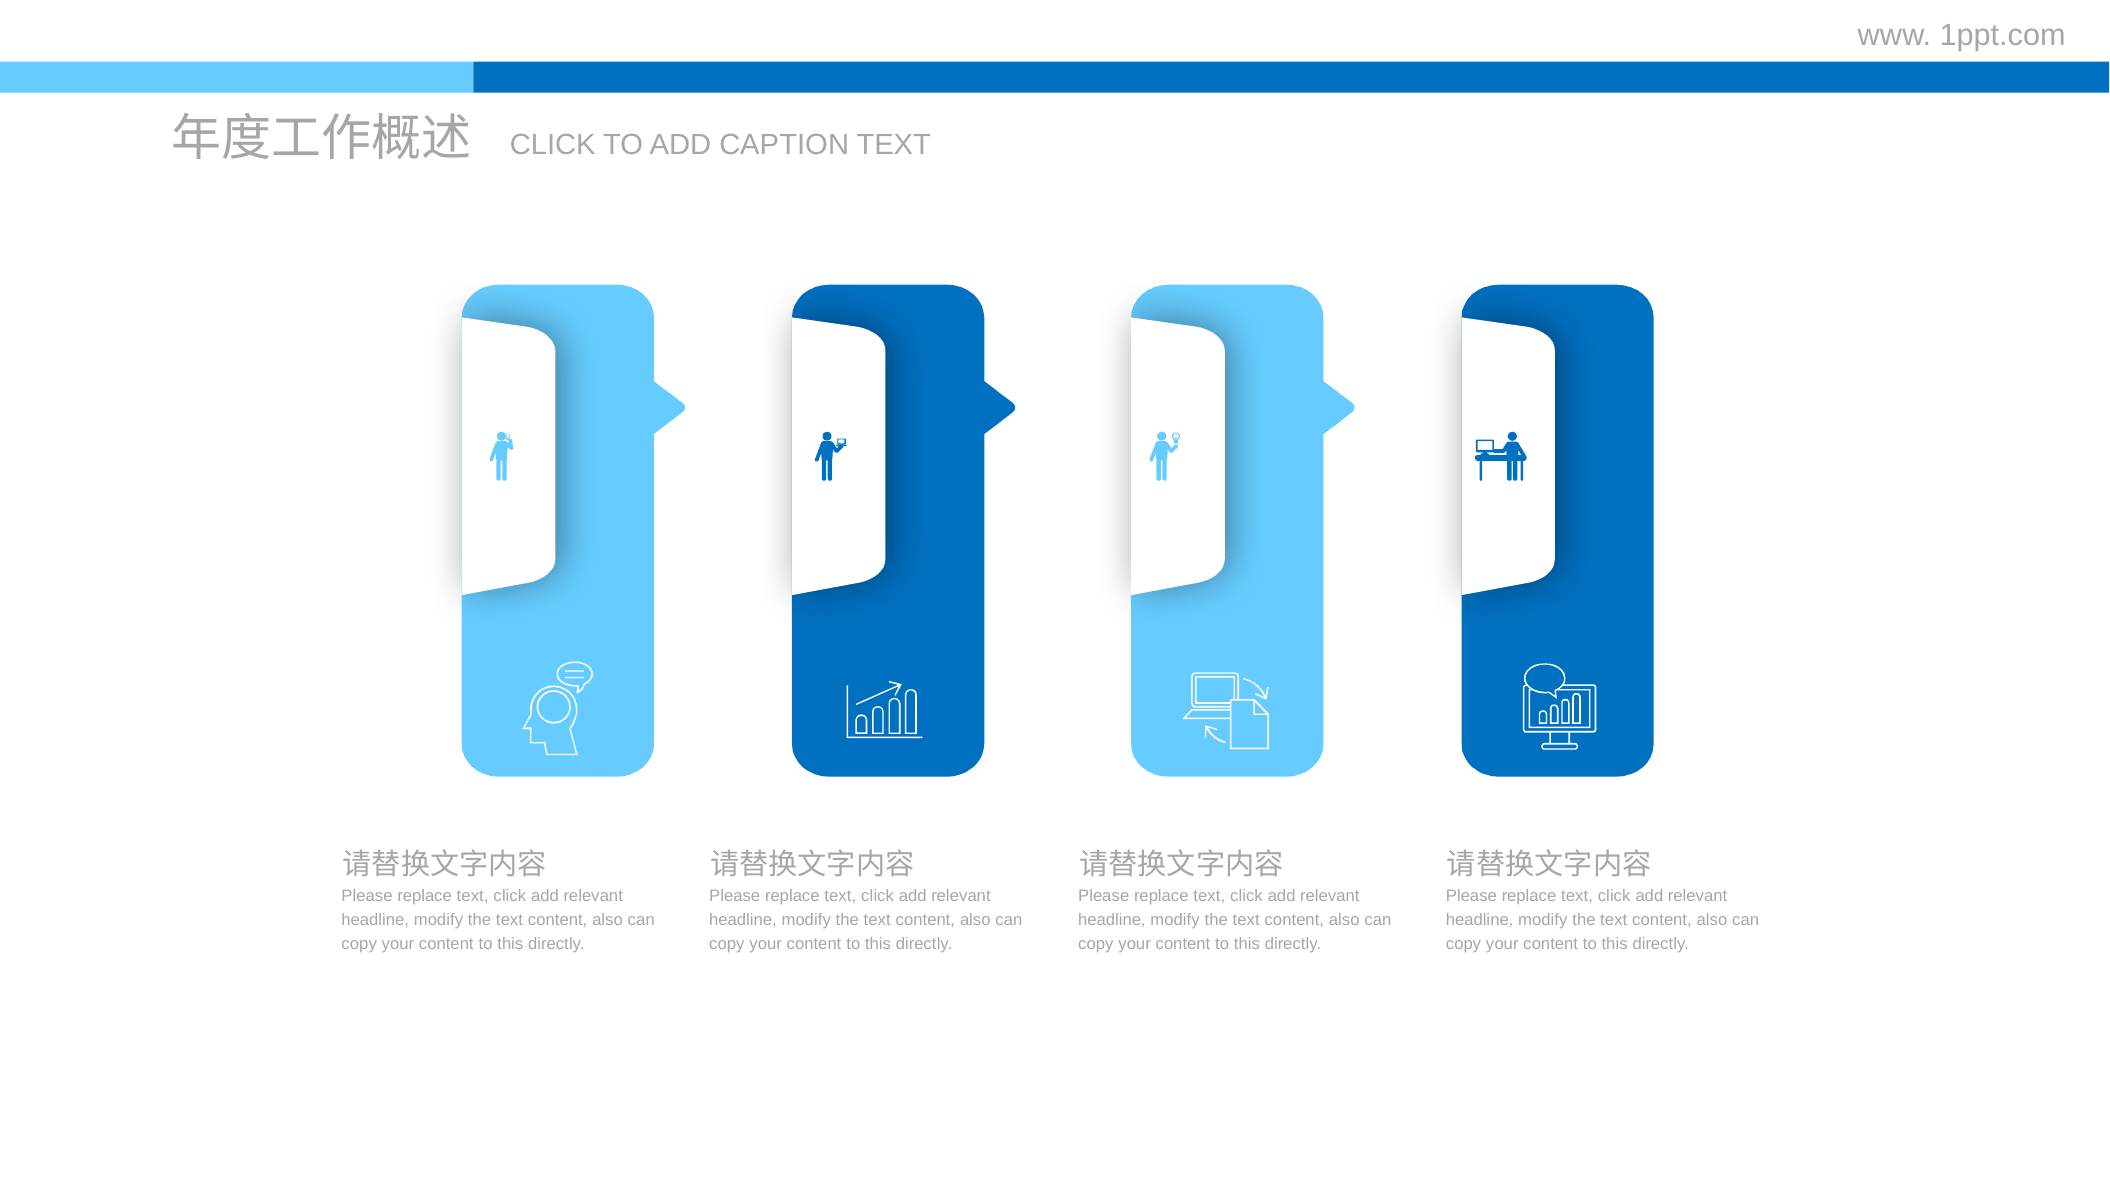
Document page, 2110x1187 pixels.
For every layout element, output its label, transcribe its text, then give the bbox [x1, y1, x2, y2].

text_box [1461, 317, 1555, 596]
text_box Please replace text, click add relevant headline, modify the text content, also can copy your content to this directly. [694, 873, 1045, 960]
text_box [461, 284, 686, 777]
text_box 请替换文字内容 [695, 831, 930, 888]
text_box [522, 661, 1597, 756]
text_box [1131, 284, 1355, 661]
text_box [0, 61, 472, 94]
text_box 年度工作概述 [128, 105, 472, 166]
text_box [472, 61, 2110, 94]
text_box Please replace text, click add relevant headline, modify the text content, also can copy your content to this directly. [326, 873, 677, 960]
text_box www. 1ppt.com [1719, 14, 2066, 52]
text_box [1133, 756, 1321, 777]
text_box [461, 317, 556, 596]
text_box [791, 284, 1016, 661]
text_box Please replace text, click add relevant headline, modify the text content, also can copy your content to this directly. [1063, 873, 1414, 960]
text_box CLICK TO ADD CAPTION TEXT [509, 125, 1025, 161]
text_box Please replace text, click add relevant headline, modify the text content, also can copy your content to this directly. [1431, 873, 1782, 960]
text_box 请替换文字内容 [1432, 831, 1667, 888]
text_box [791, 317, 886, 596]
text_box [794, 756, 982, 777]
text_box [1461, 284, 1654, 777]
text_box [1131, 317, 1225, 596]
text_box 请替换文字内容 [1064, 831, 1299, 888]
text_box 请替换文字内容 [327, 831, 563, 888]
